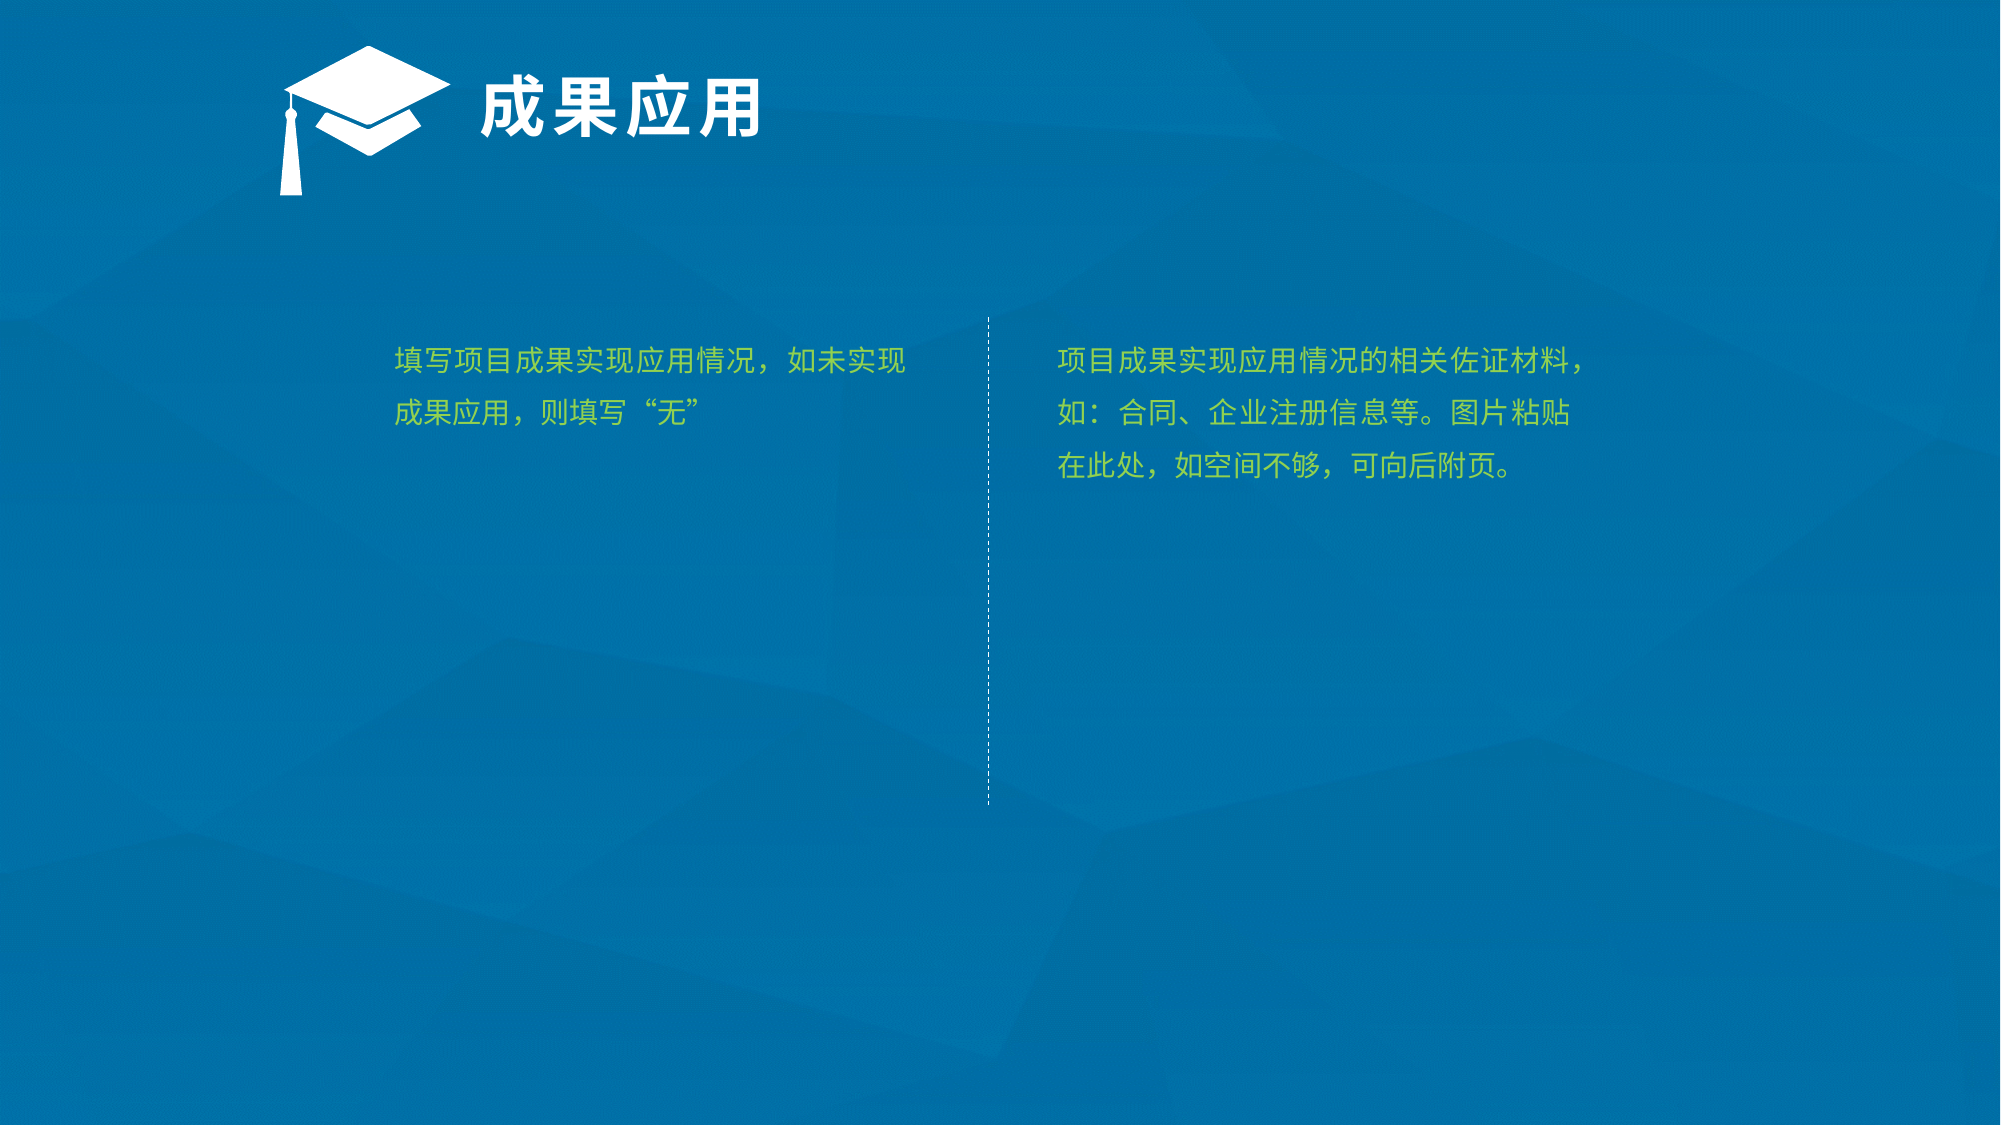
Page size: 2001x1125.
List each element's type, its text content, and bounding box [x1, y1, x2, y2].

text_box 填写项目成果实现应用情况，如未实现成果应用，则填写“无” [379, 317, 922, 781]
text_box 项目成果实现应用情况的相关佐证材料，如：合同、企业注册信息等。图片粘贴在此处，如空间不够，可向后附页。 [1042, 317, 1586, 902]
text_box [280, 45, 837, 196]
